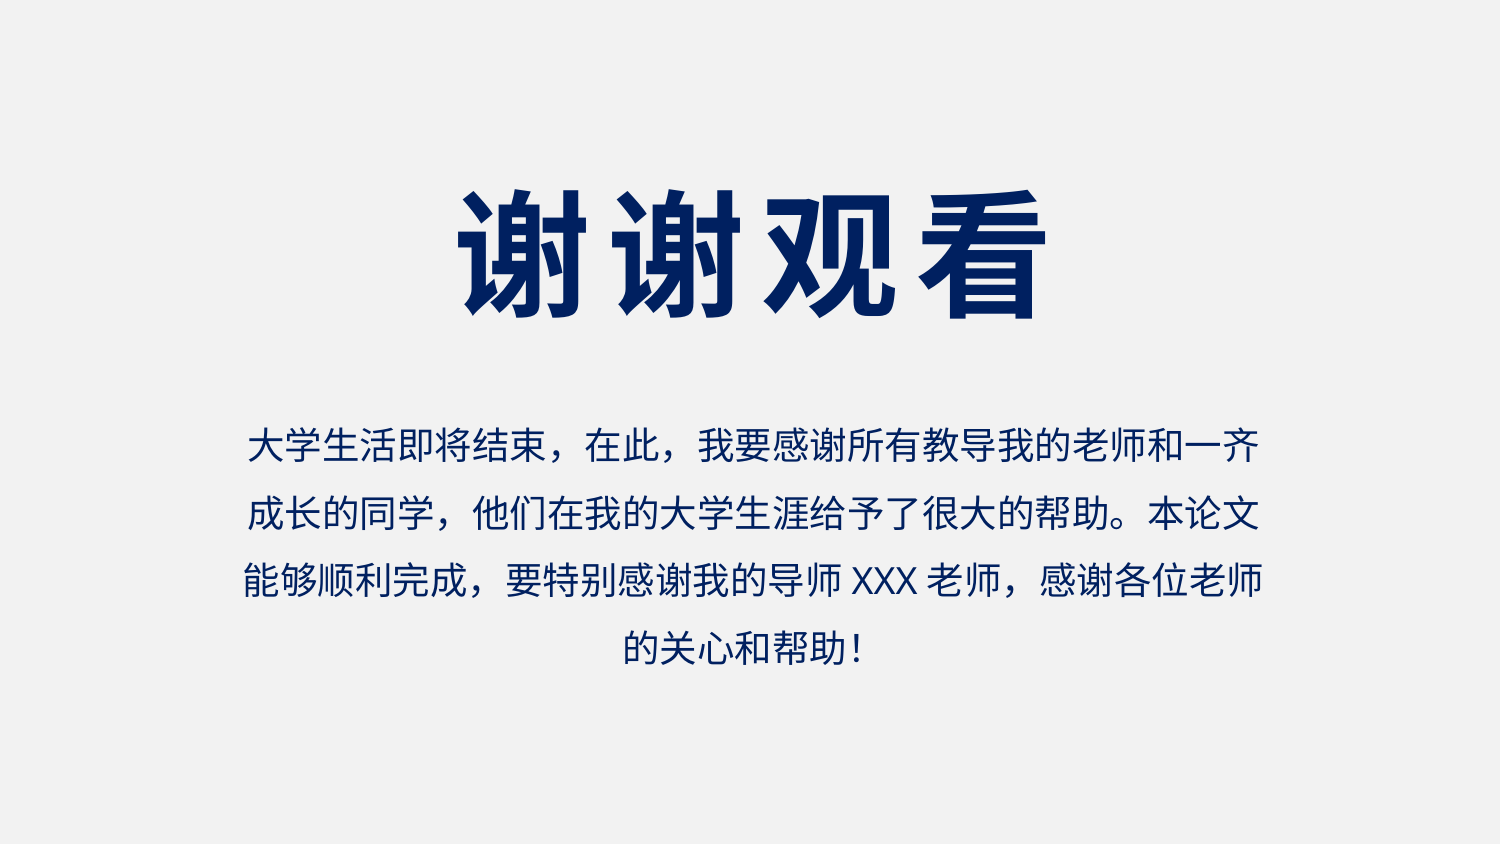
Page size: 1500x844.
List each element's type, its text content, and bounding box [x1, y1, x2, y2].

text_box 谢谢观看 [388, 160, 1118, 341]
text_box 大学生活即将结束，在此，我要感谢所有教导我的老师和一齐成长的同学，他们在我的大学生涯给予了很大的帮助。本论文能够顺利完成，要特别感谢我的导师XXX老师，感谢各位老师的关心和帮助！ [225, 392, 1282, 678]
